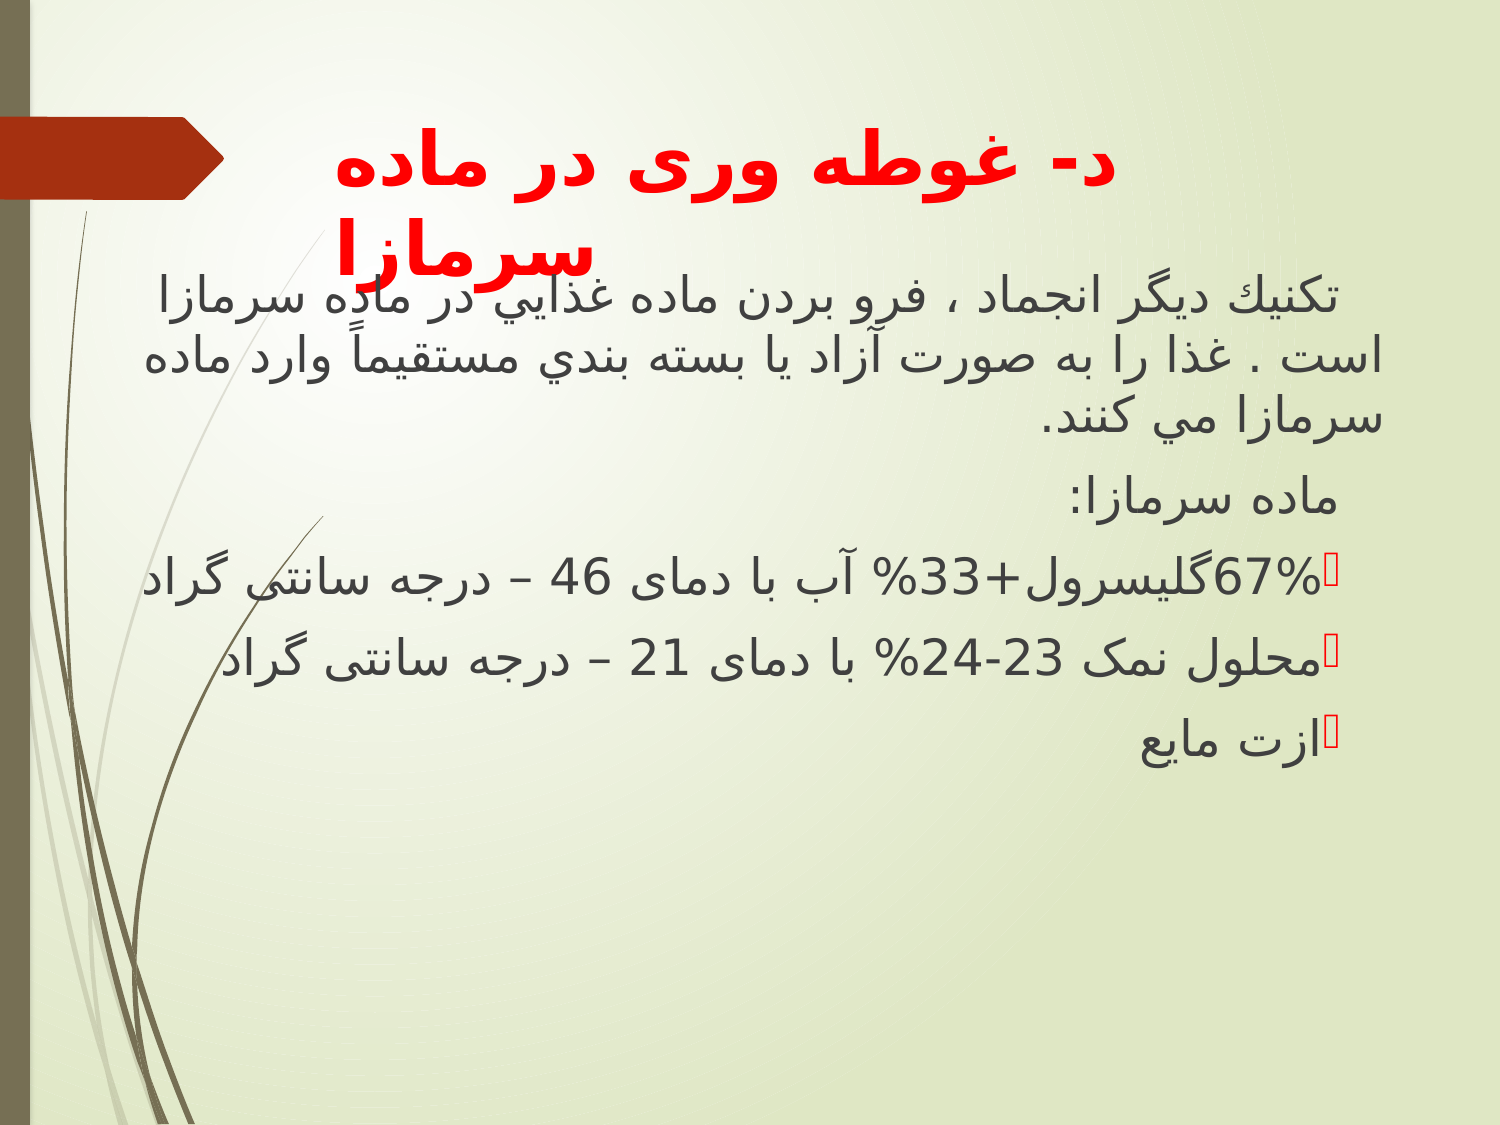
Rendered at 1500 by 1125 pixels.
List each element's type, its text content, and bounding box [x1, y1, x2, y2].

list تكنيك ديگر انجماد ، فرو بردن ماده غذايي در ماده سرمازا است . غذا را به صورت آزاد يا بسته بندي مستقيماً وارد ماده سرمازا مي كنند. ماده سرمازا: 67%گلیسرول+33% آب با دمای 46 – درجه سانتی گراد محلول نمک 23-24% با دمای 21 – درجه سانتی گراد ازت مایع [88, 255, 1401, 875]
title د- غوطه وری در ماده سرمازا [319, 102, 1400, 255]
